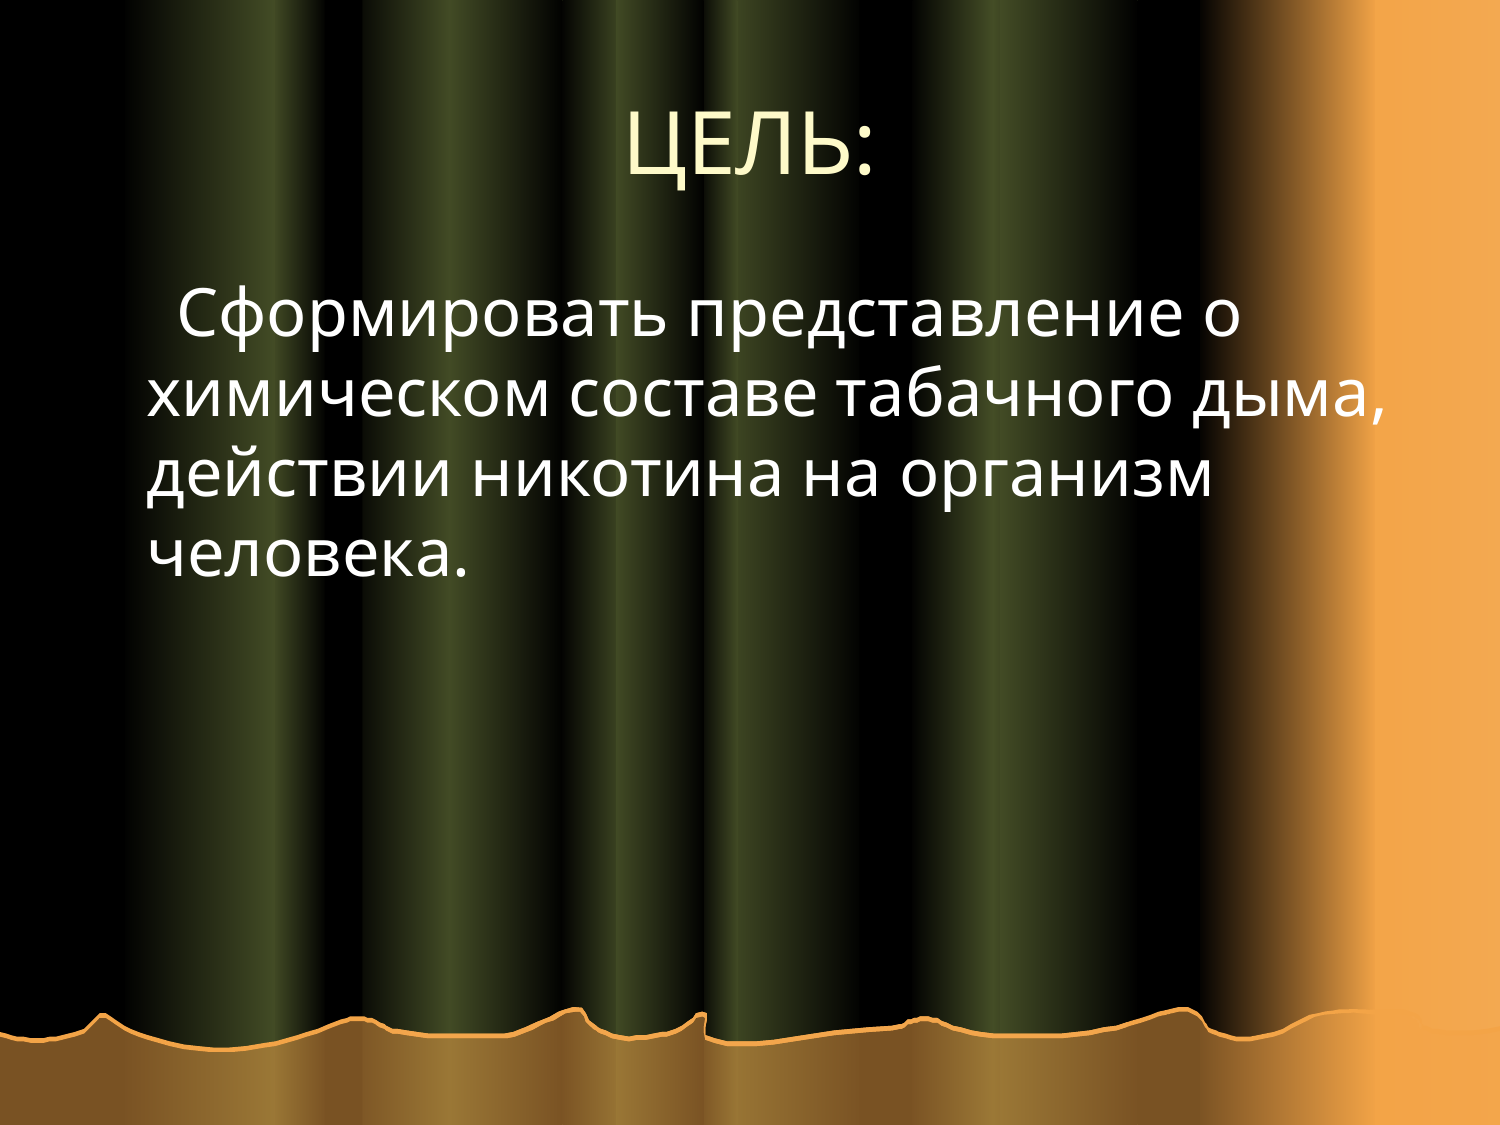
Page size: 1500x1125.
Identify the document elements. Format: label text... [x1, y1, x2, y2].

list Сформировать представление о химическом составе табачного дыма, действии никотина на организм человека. [74, 262, 1426, 1006]
title ЦЕЛЬ: [74, 45, 1426, 233]
